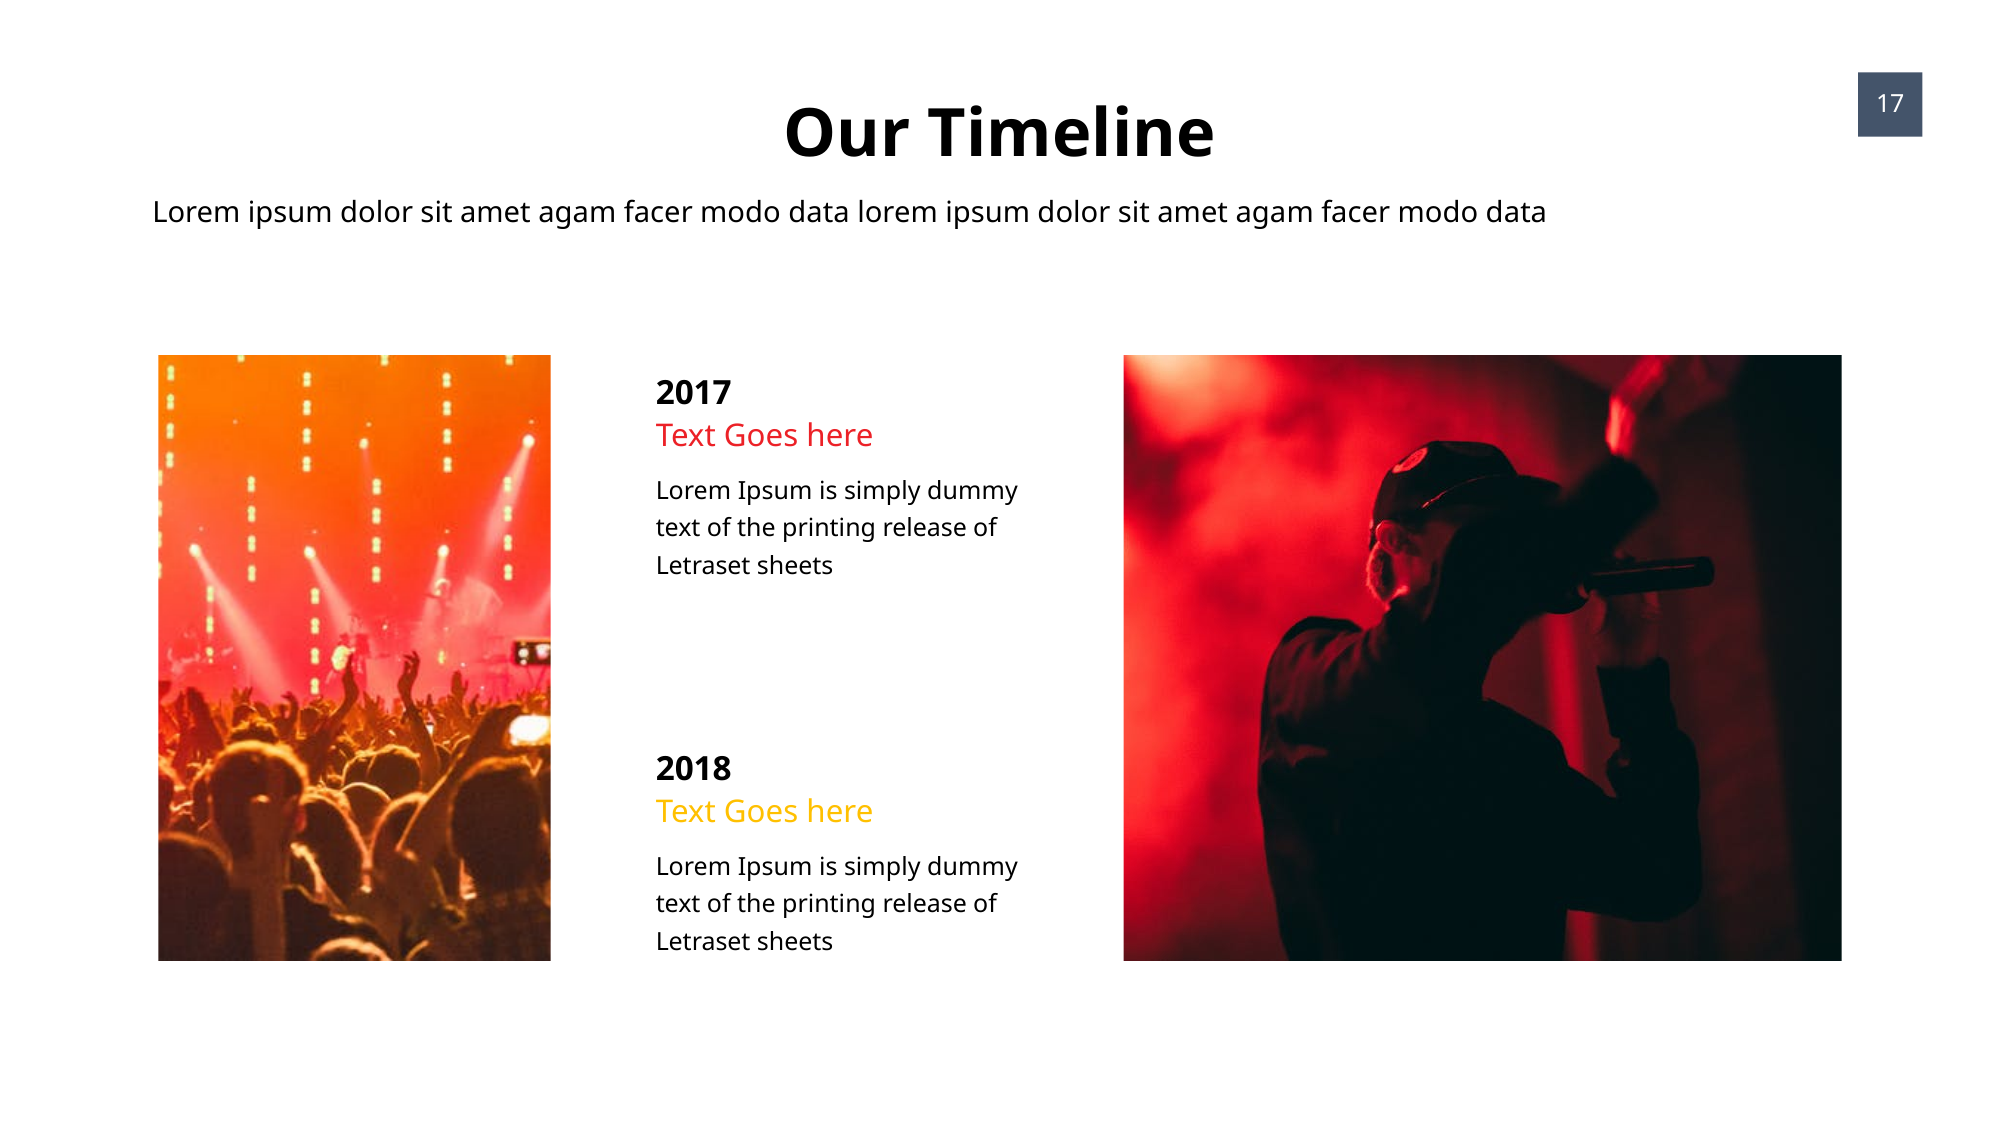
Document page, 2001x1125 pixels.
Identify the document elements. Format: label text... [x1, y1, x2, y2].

picture [158, 355, 551, 961]
slide_number 17 [1863, 78, 1927, 130]
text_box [641, 362, 1034, 961]
subtitle Lorem ipsum dolor sit amet agam facer modo data lorem ipsum dolor sit amet agam facer modo data [137, 191, 1863, 227]
title Our Timeline [137, 78, 1863, 191]
picture [1123, 355, 1842, 961]
